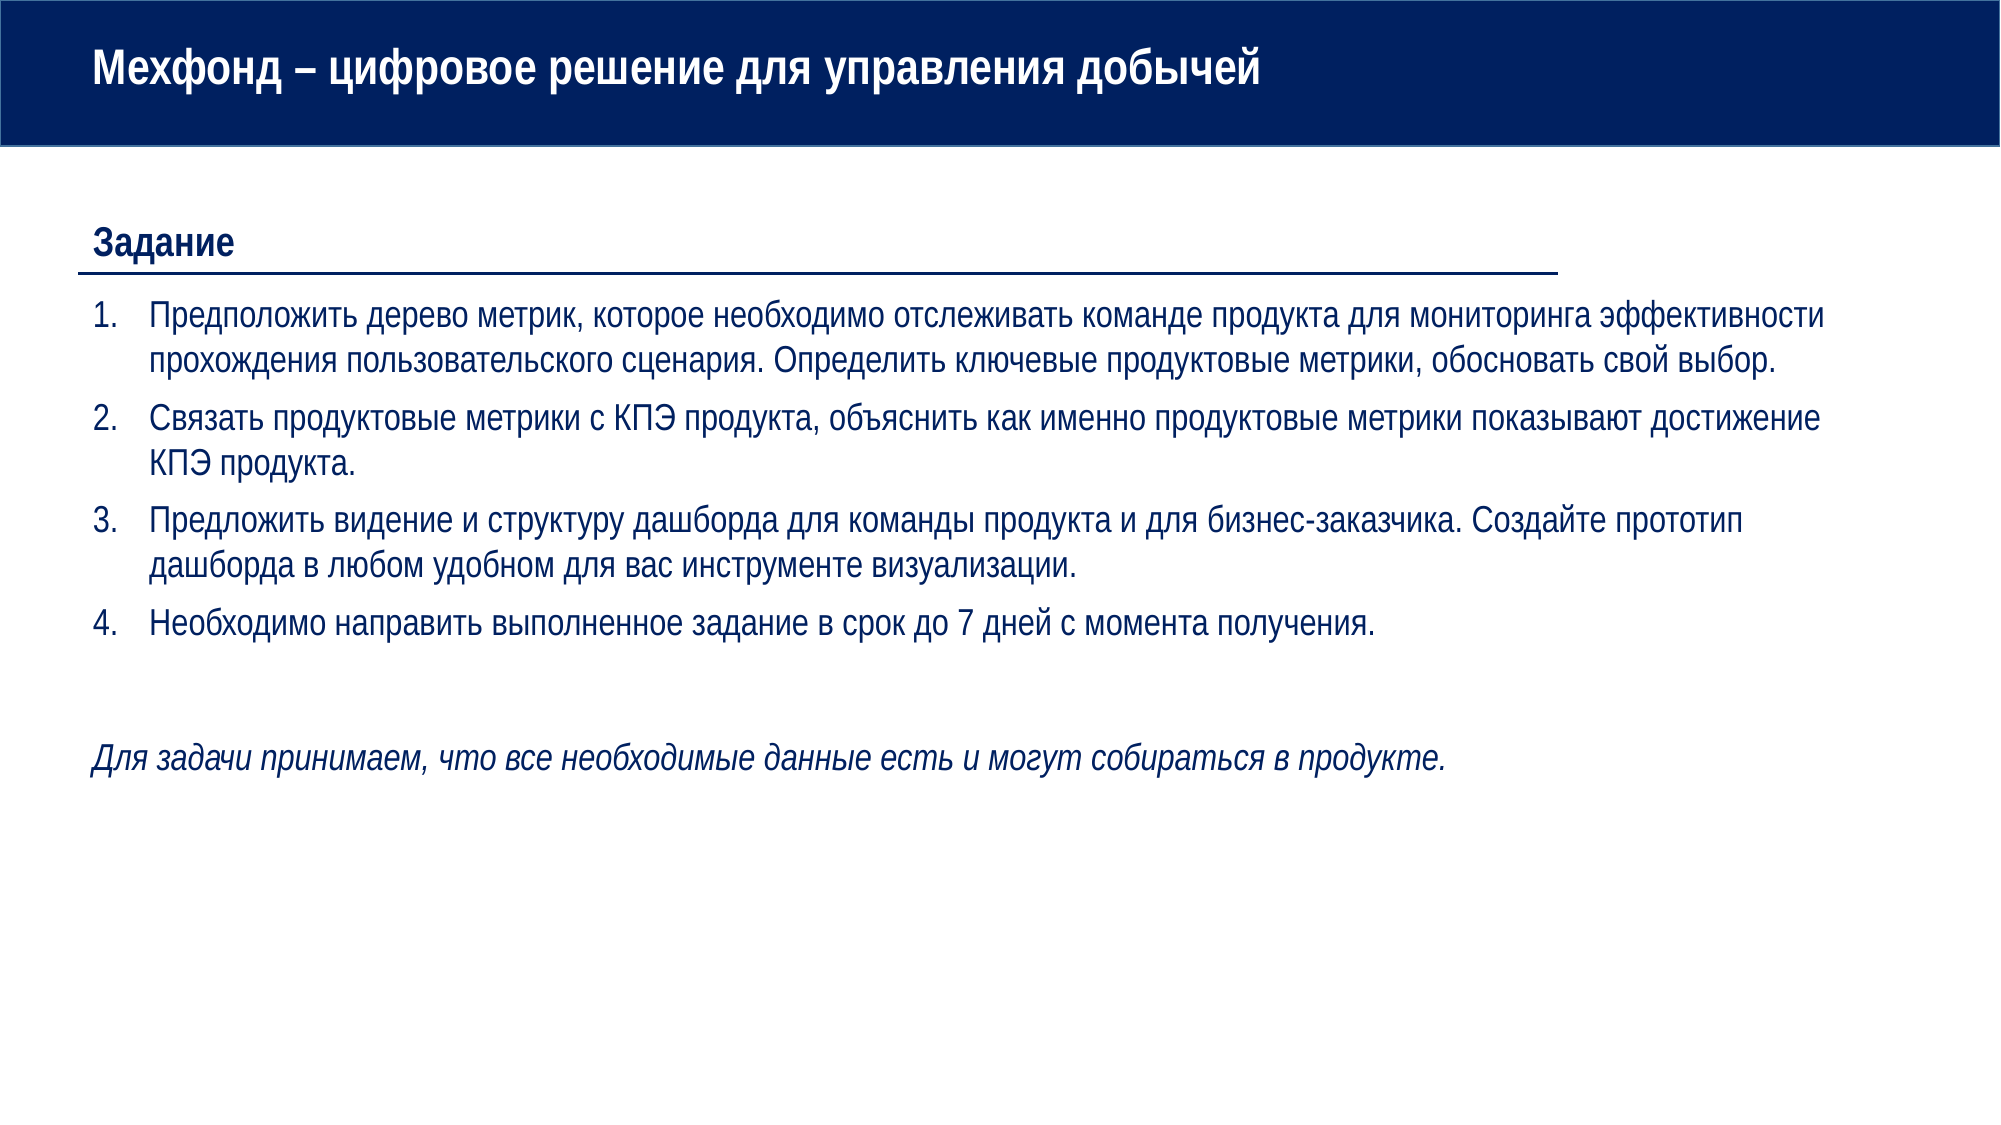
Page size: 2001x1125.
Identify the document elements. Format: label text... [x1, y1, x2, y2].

text_box [0, 0, 2000, 147]
text_box Мехфонд – цифровое решение для управления добычей [78, 27, 1710, 103]
text_box Предположить дерево метрик, которое необходимо отслеживать команде продукта для мониторинга эффективности прохождения пользовательского сценария. Определить ключевые продуктовые метрики, обосновать свой выбор. Связать продуктовые метрики с КПЭ продукта, объяснить как именно продуктовые метрики показывают достижение КПЭ продукта. Предложить видение и структуру дашборда для команды продукта и для бизнес-заказчика. Создайте прототип дашборда в любом удобном для вас инструменте визуализации. Необходимо направить выполненное задание в срок до 7 дней с момента получения. Для задачи принимаем, что все необходимые данные есть и могут собираться в продукте. [78, 282, 1848, 786]
text_box Задание [78, 207, 568, 272]
